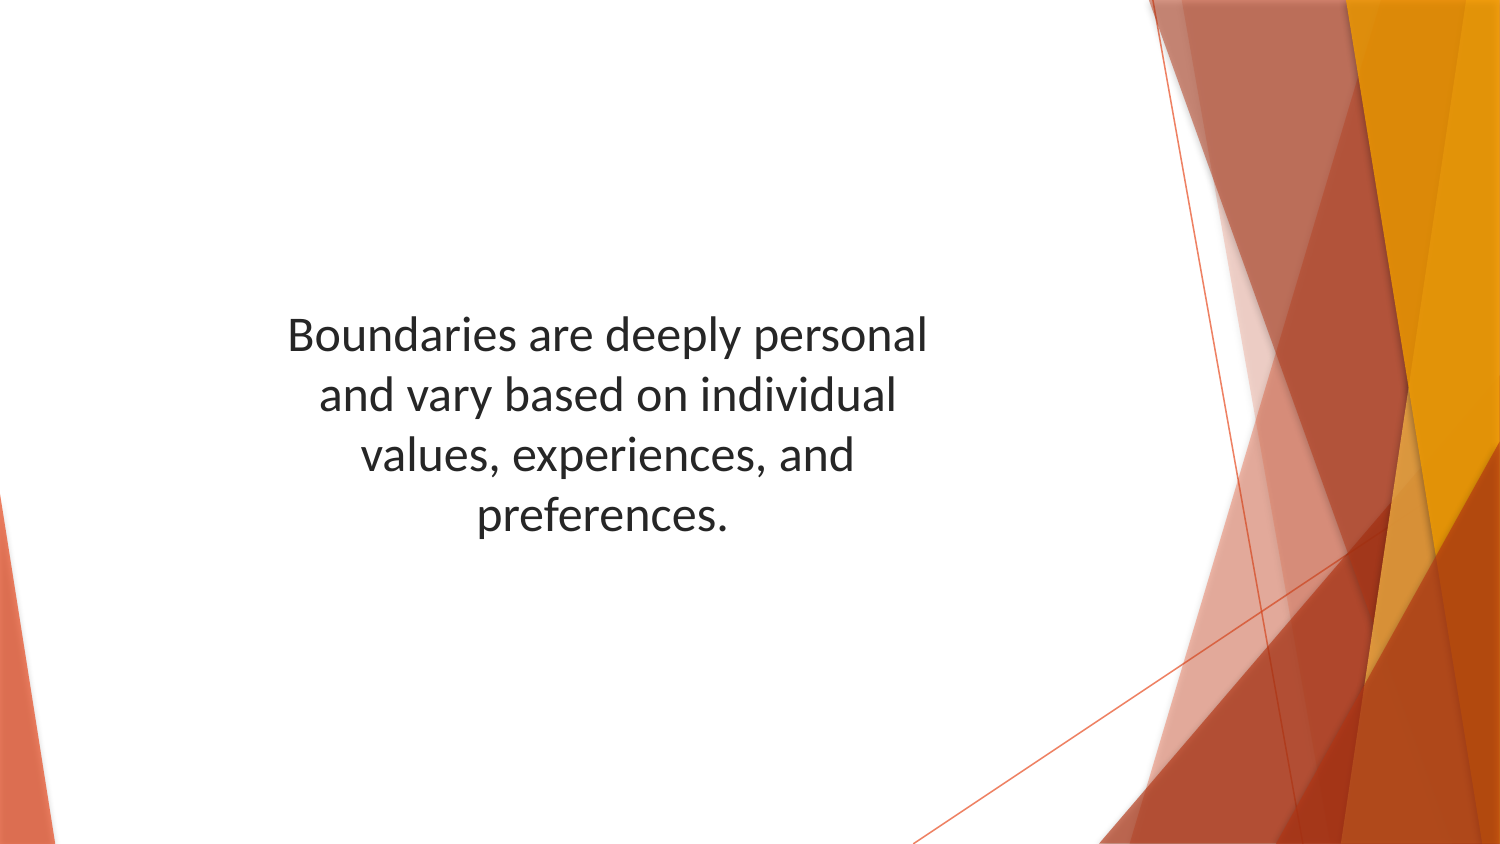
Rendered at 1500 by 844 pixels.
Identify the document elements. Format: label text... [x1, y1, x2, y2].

list Boundaries are deeply personal and vary based on individual values, experiences, and preferences. [265, 114, 951, 729]
